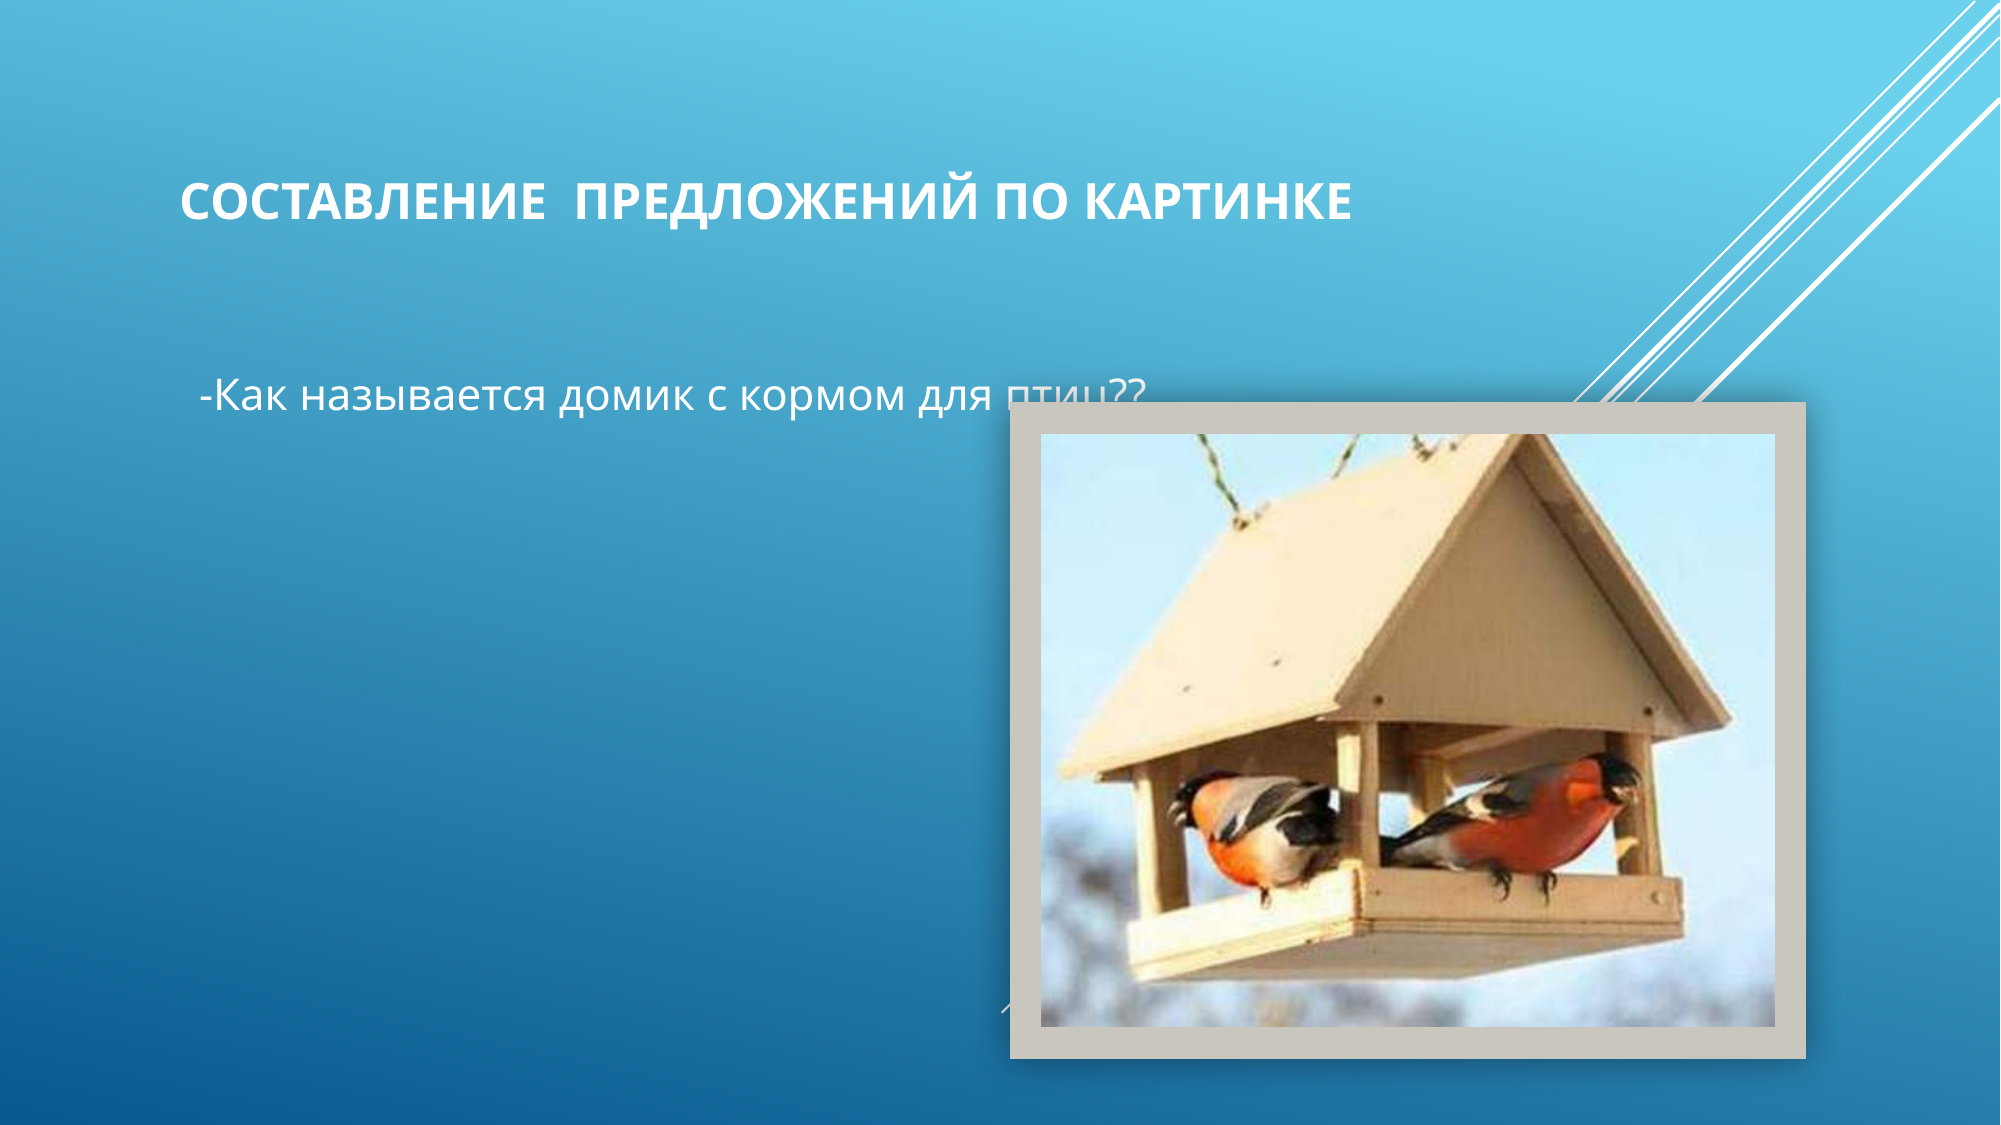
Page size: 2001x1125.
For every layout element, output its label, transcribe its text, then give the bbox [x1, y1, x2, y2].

picture [1040, 433, 1776, 1028]
subtitle -Как называется домик с кормом для птиц?? [184, 359, 1235, 679]
title Составление предложений по картинке [112, 112, 1425, 237]
